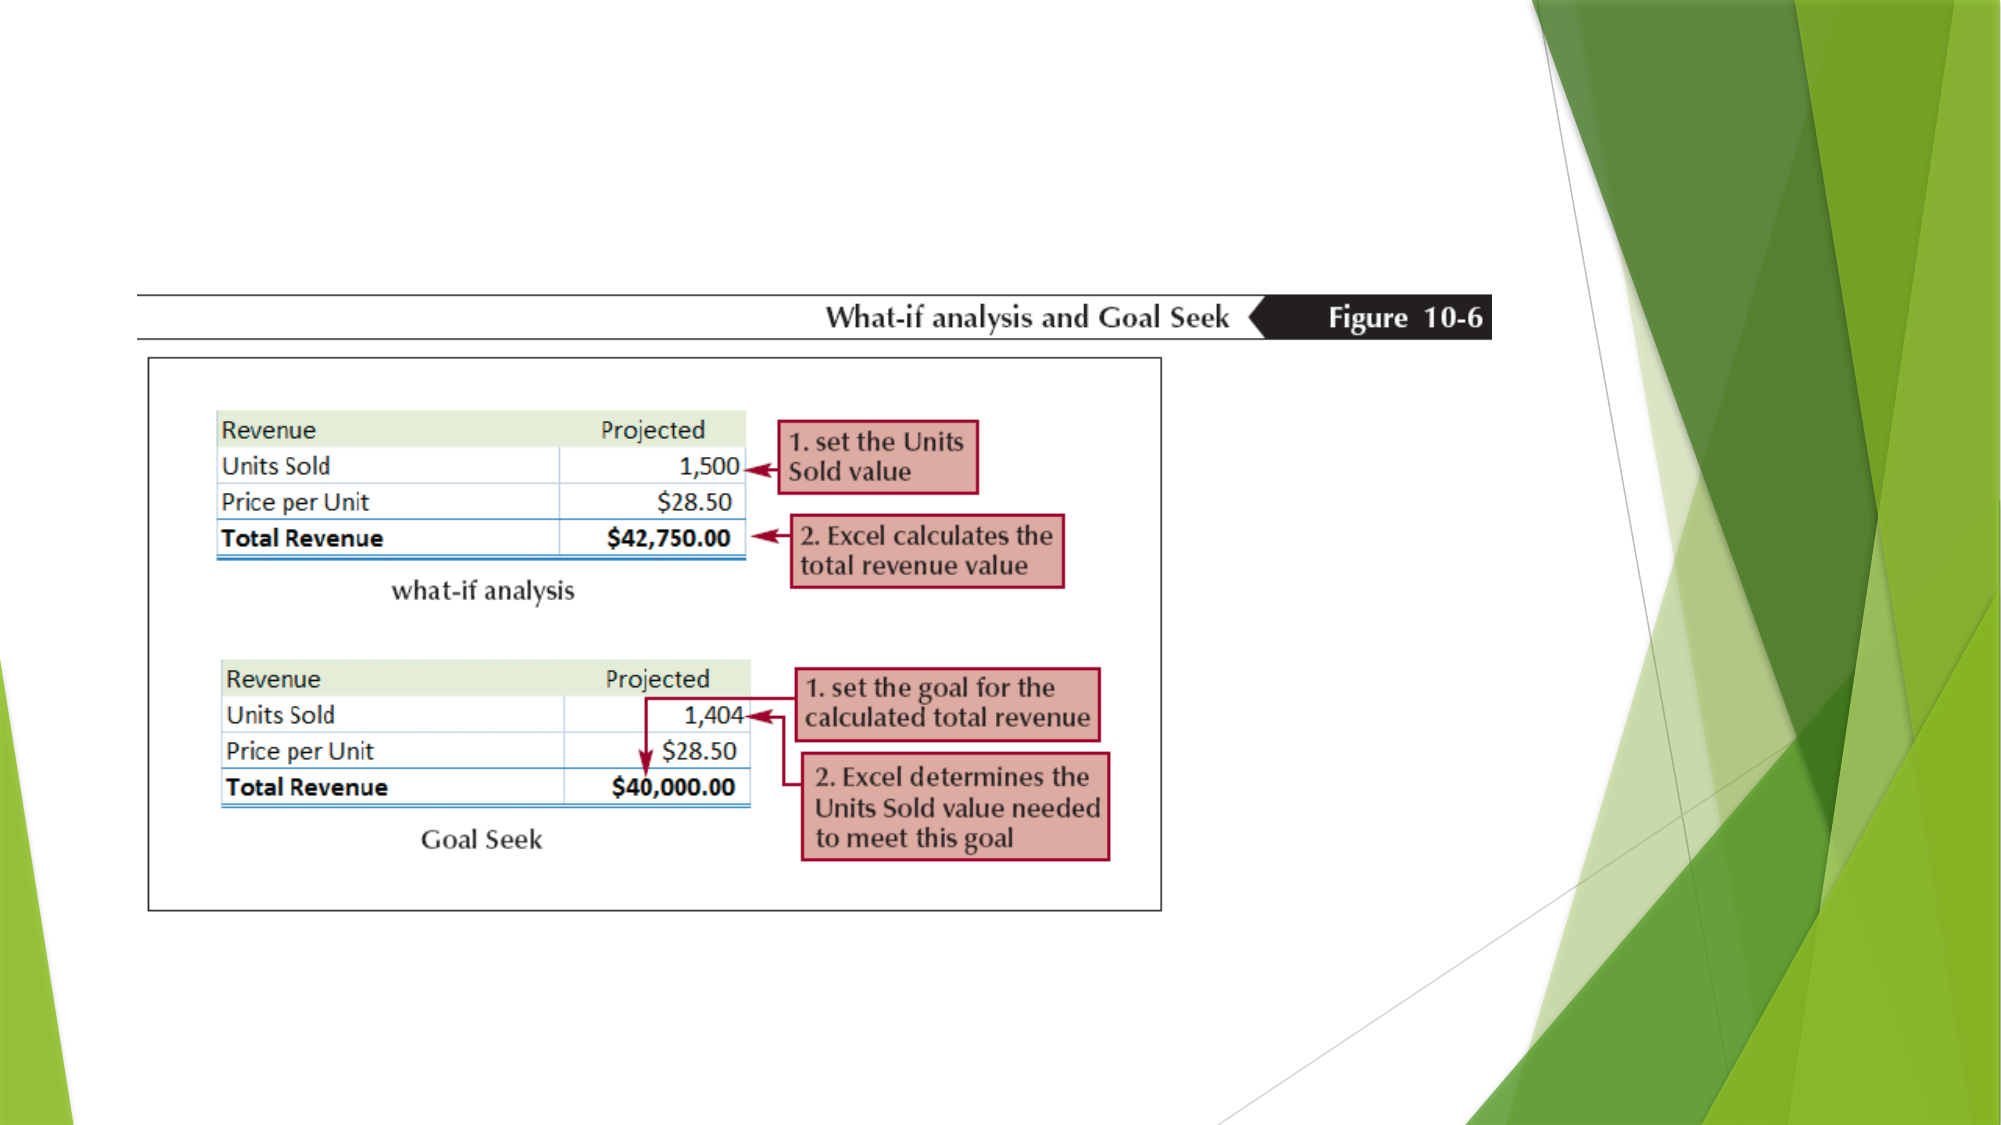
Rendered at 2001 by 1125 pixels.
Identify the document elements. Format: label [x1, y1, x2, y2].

picture [136, 290, 1493, 918]
